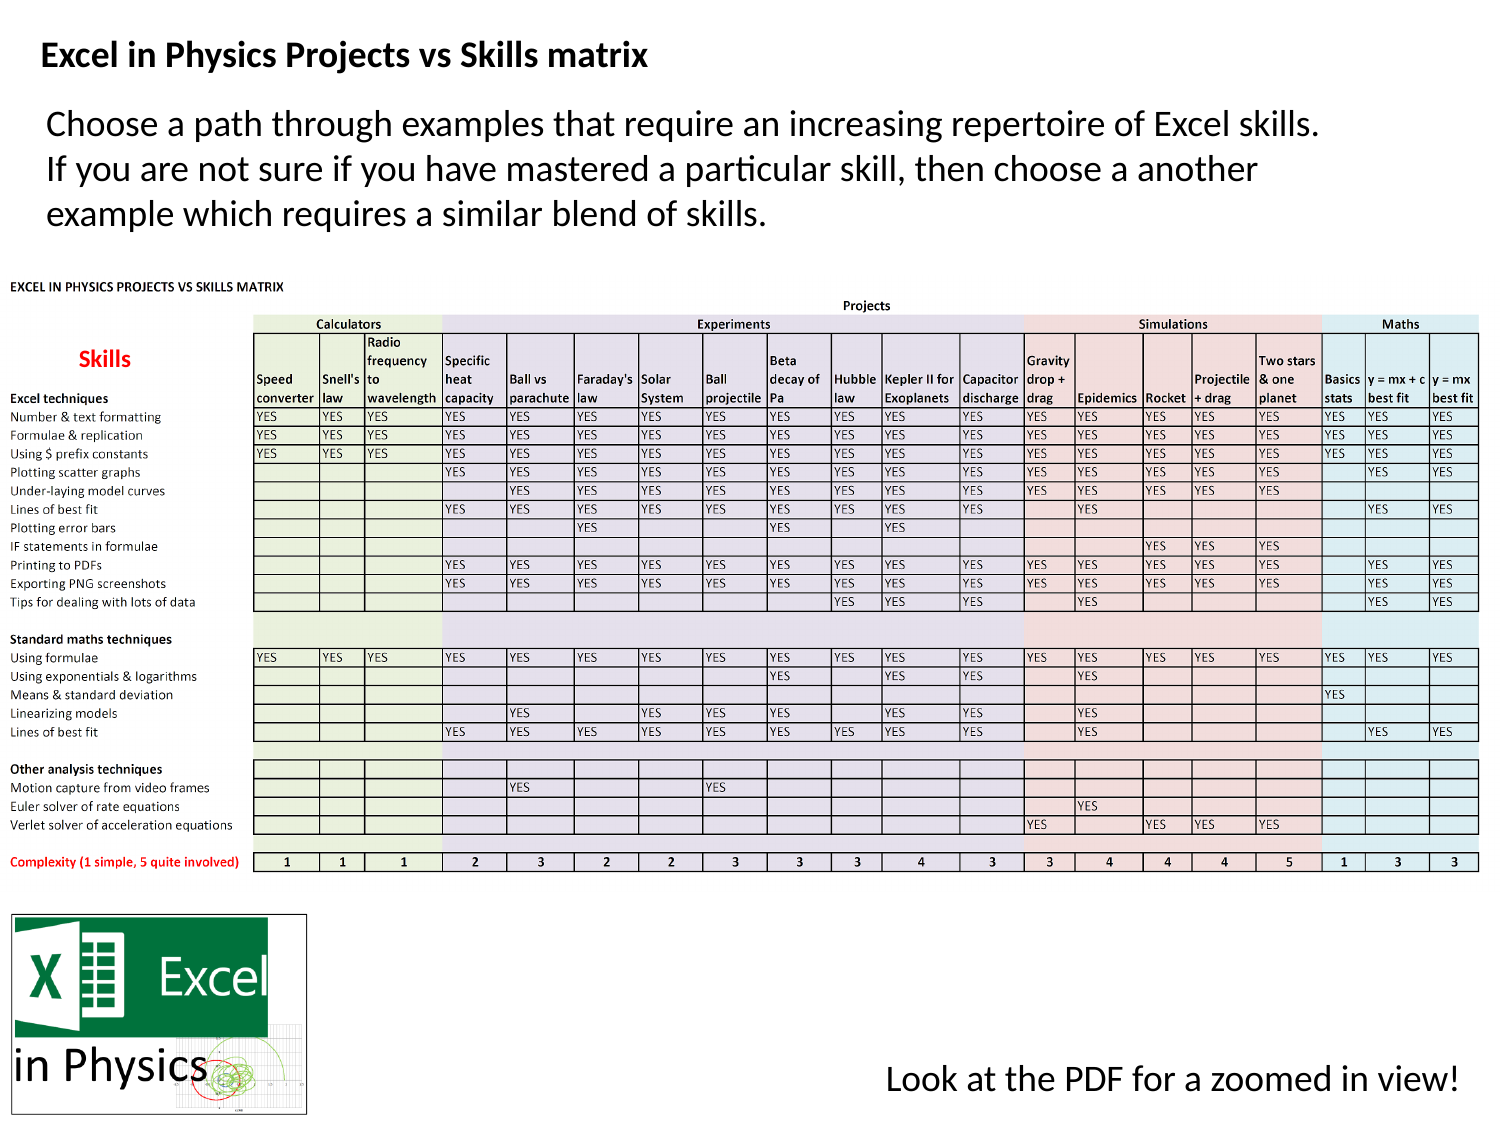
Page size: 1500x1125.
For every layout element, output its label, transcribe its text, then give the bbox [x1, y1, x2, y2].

text_box Excel in Physics Projects vs Skills matrix [25, 22, 665, 83]
picture [10, 913, 308, 1117]
text_box Choose a path through examples that require an increasing repertoire of Excel skills. If you are not sure if you have mastered a particular skill, then choose a another example which requires a similar blend of skills. [31, 91, 1337, 242]
text_box Look at the PDF for a zoomed in view! [871, 1046, 1477, 1107]
picture [0, 274, 1500, 893]
